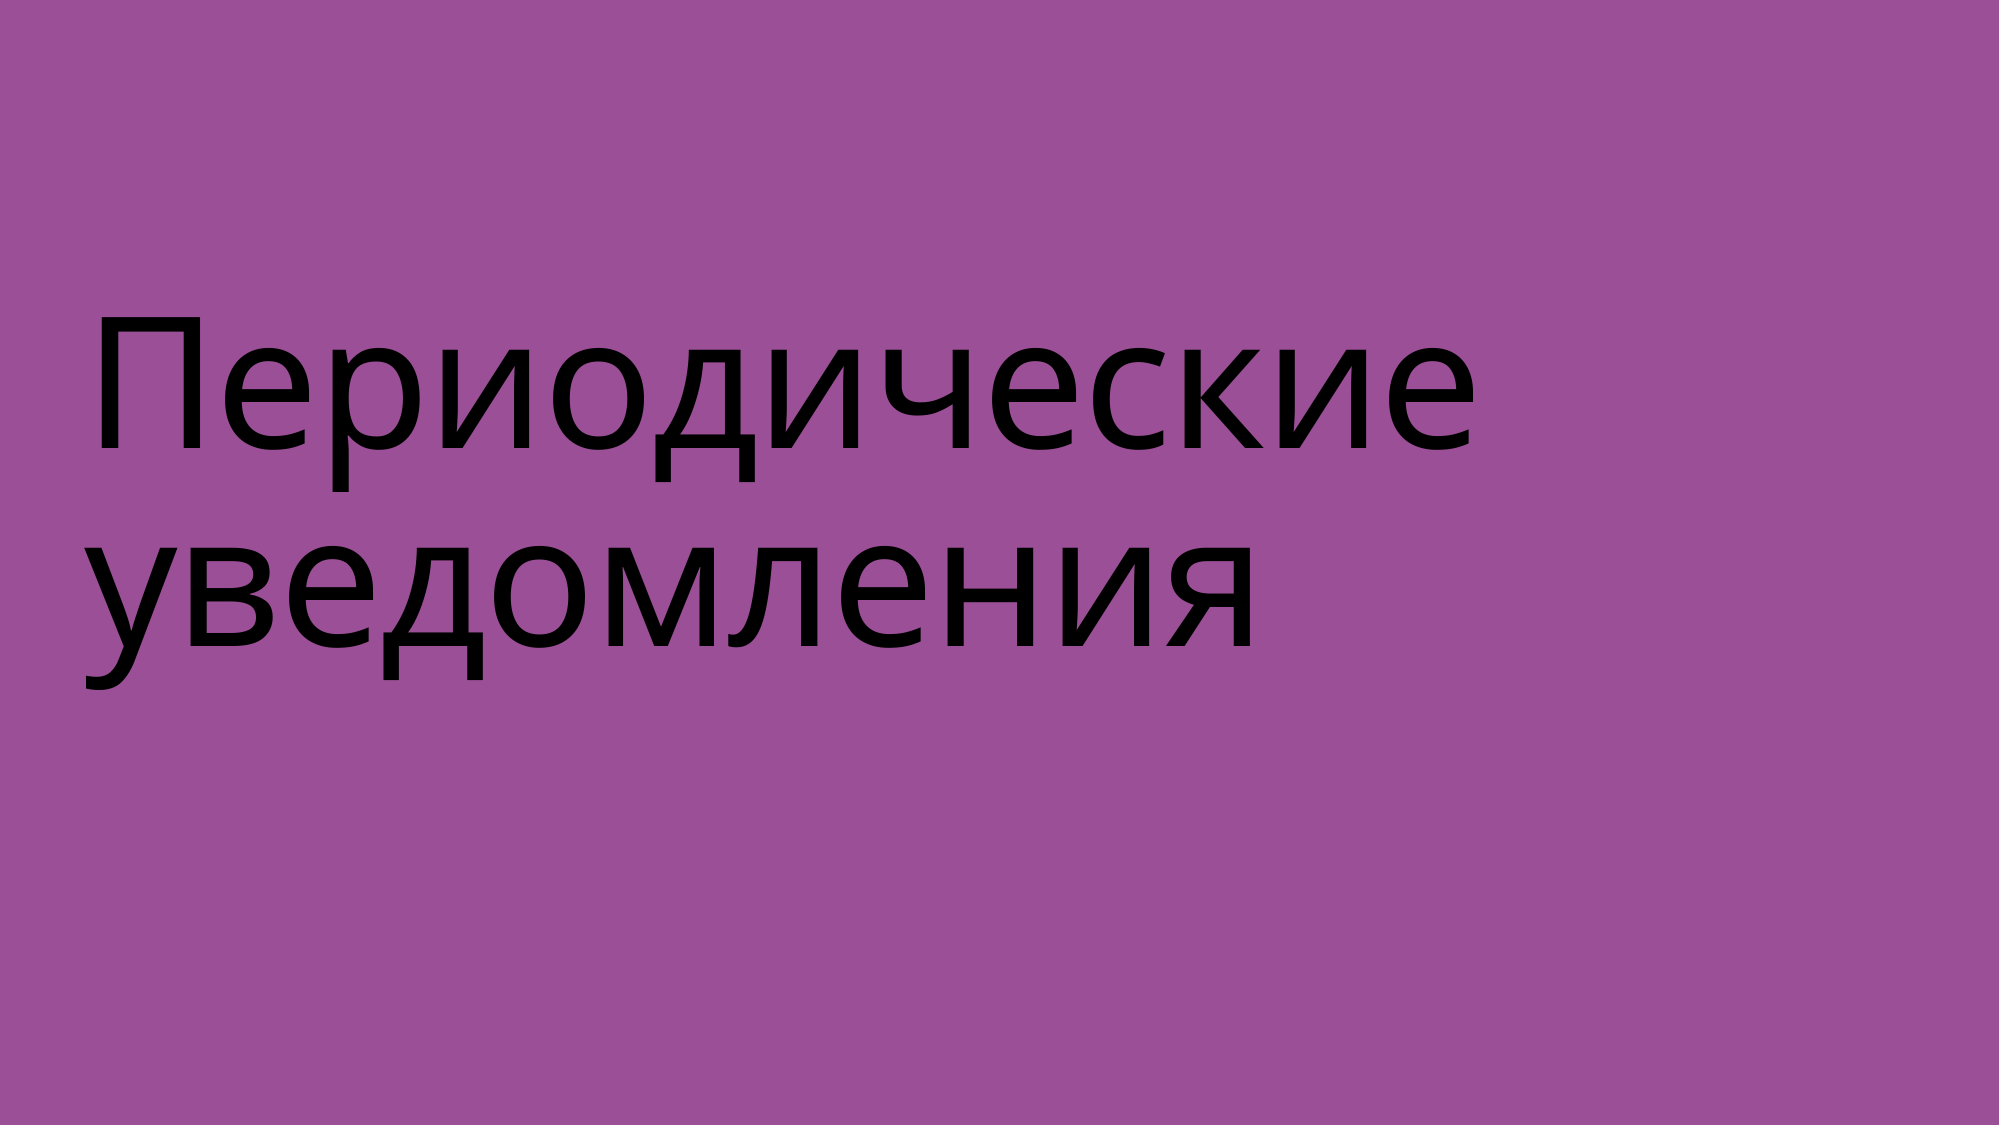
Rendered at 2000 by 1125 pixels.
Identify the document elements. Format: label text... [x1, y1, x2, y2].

list Периодические уведомления [84, 290, 1926, 690]
